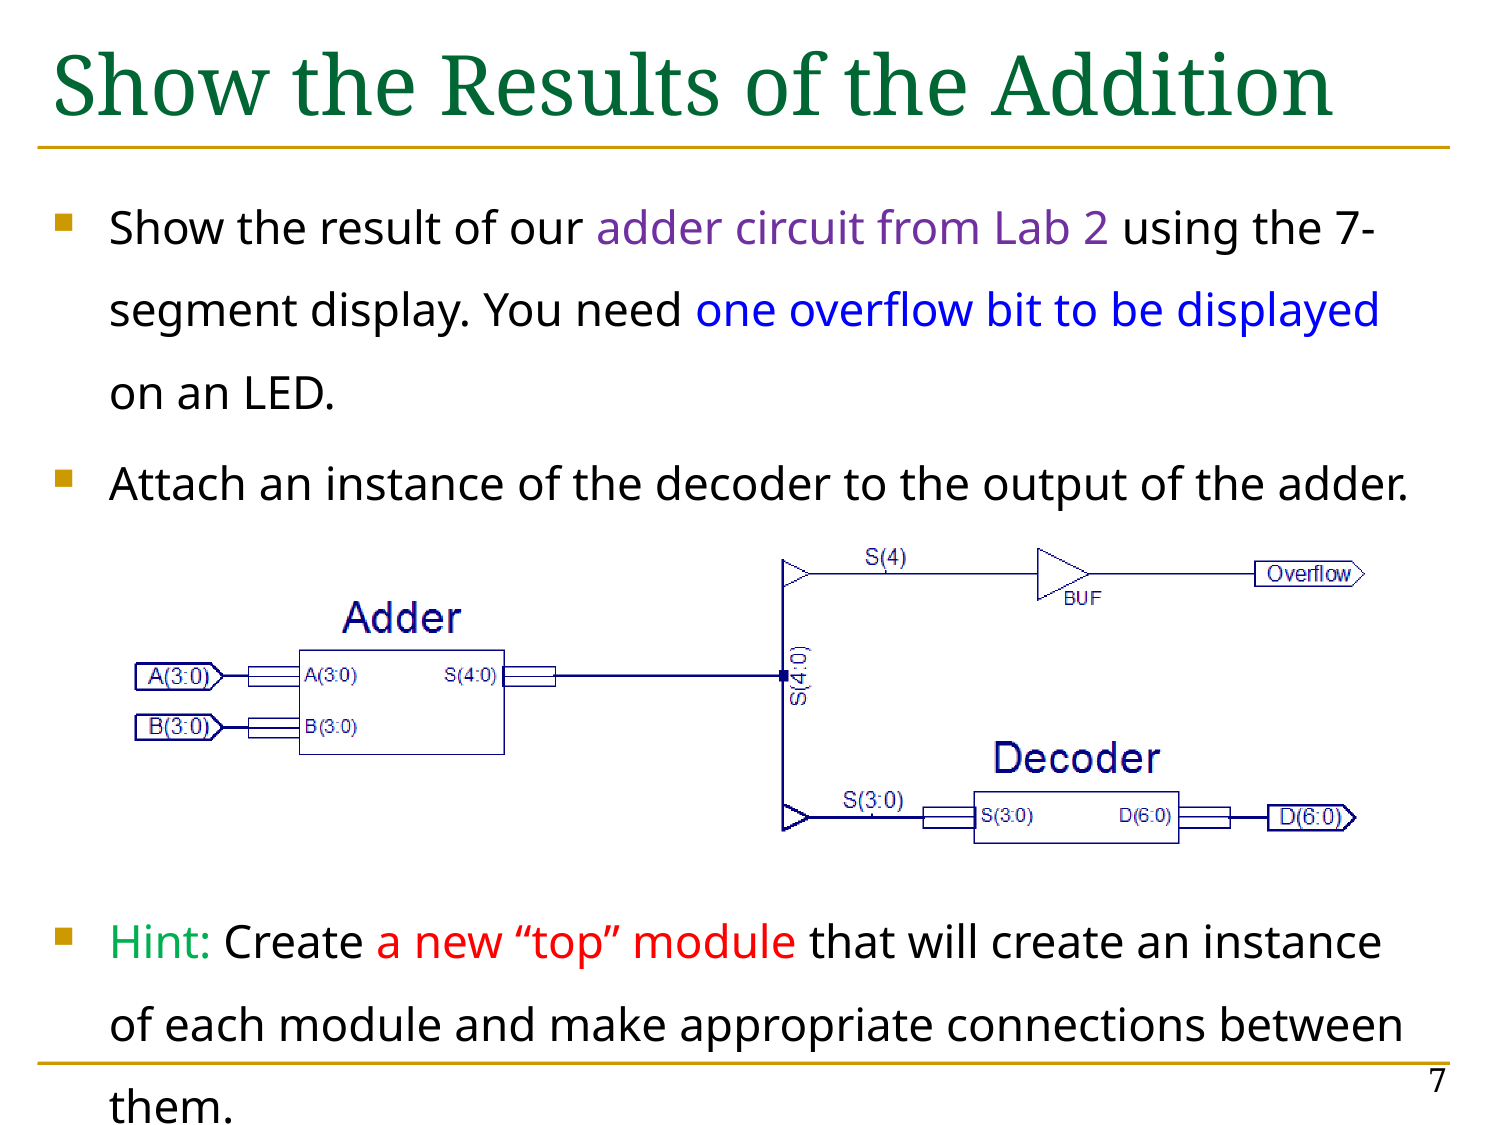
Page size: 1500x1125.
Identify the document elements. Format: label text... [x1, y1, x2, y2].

title Show the Results of the Addition [37, 24, 1450, 163]
slide_number 7 [1111, 1036, 1462, 1112]
list Show the result of our adder circuit from Lab 2 using the 7-segment display. You need one overflow bit to be displayed on an LED. Attach an instance of the decoder to the output of the adder. Hint: Create a new “top” module that will create an instance of each module and make appropriate connections between them. [37, 163, 1450, 1016]
picture [132, 538, 1368, 852]
